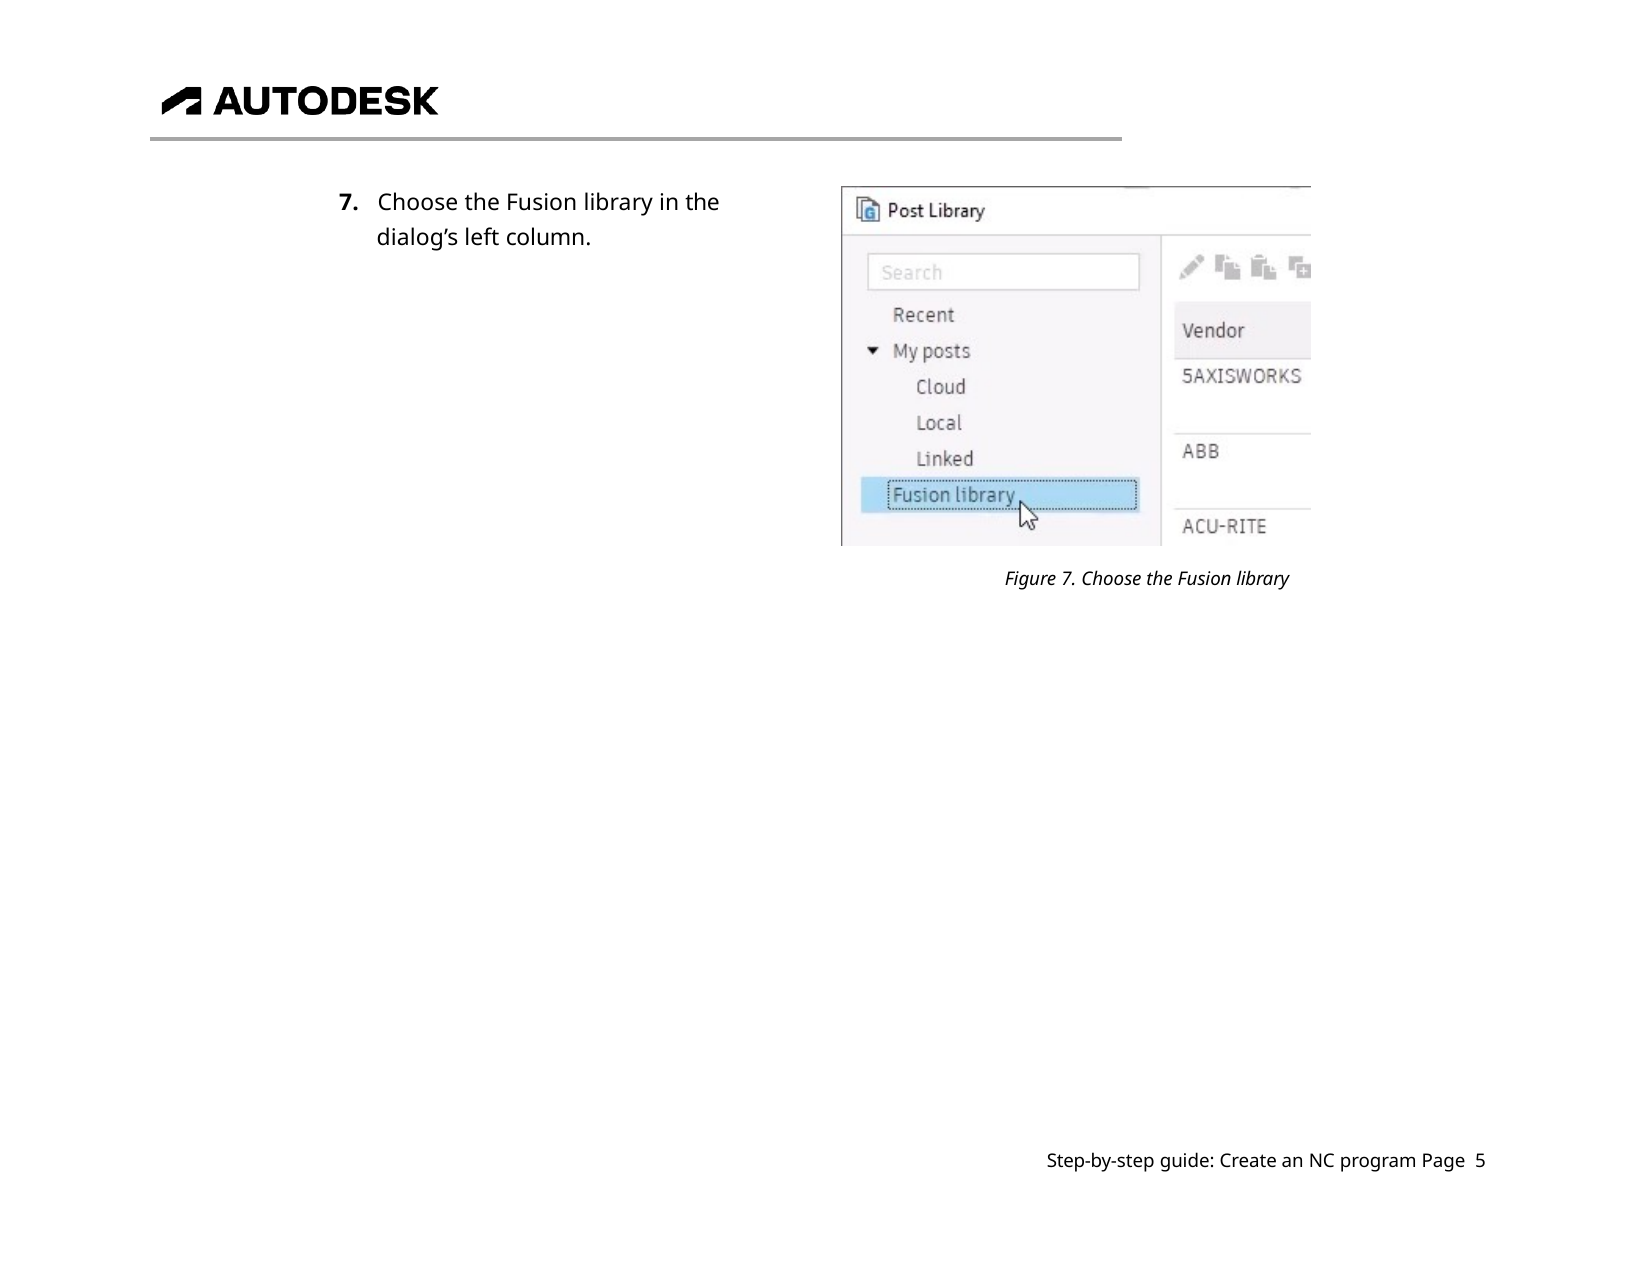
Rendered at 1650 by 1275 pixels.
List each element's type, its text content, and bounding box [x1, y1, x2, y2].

picture [841, 186, 1311, 547]
text_box Figure 7. Choose the Fusion library [1002, 564, 1313, 589]
slide_number Step-by-step guide: Create an NC program Page 10 [1044, 1145, 1509, 1275]
picture [161, 86, 439, 115]
text_box 7. Choose the Fusion library in the dialog’s left column. [337, 178, 723, 250]
